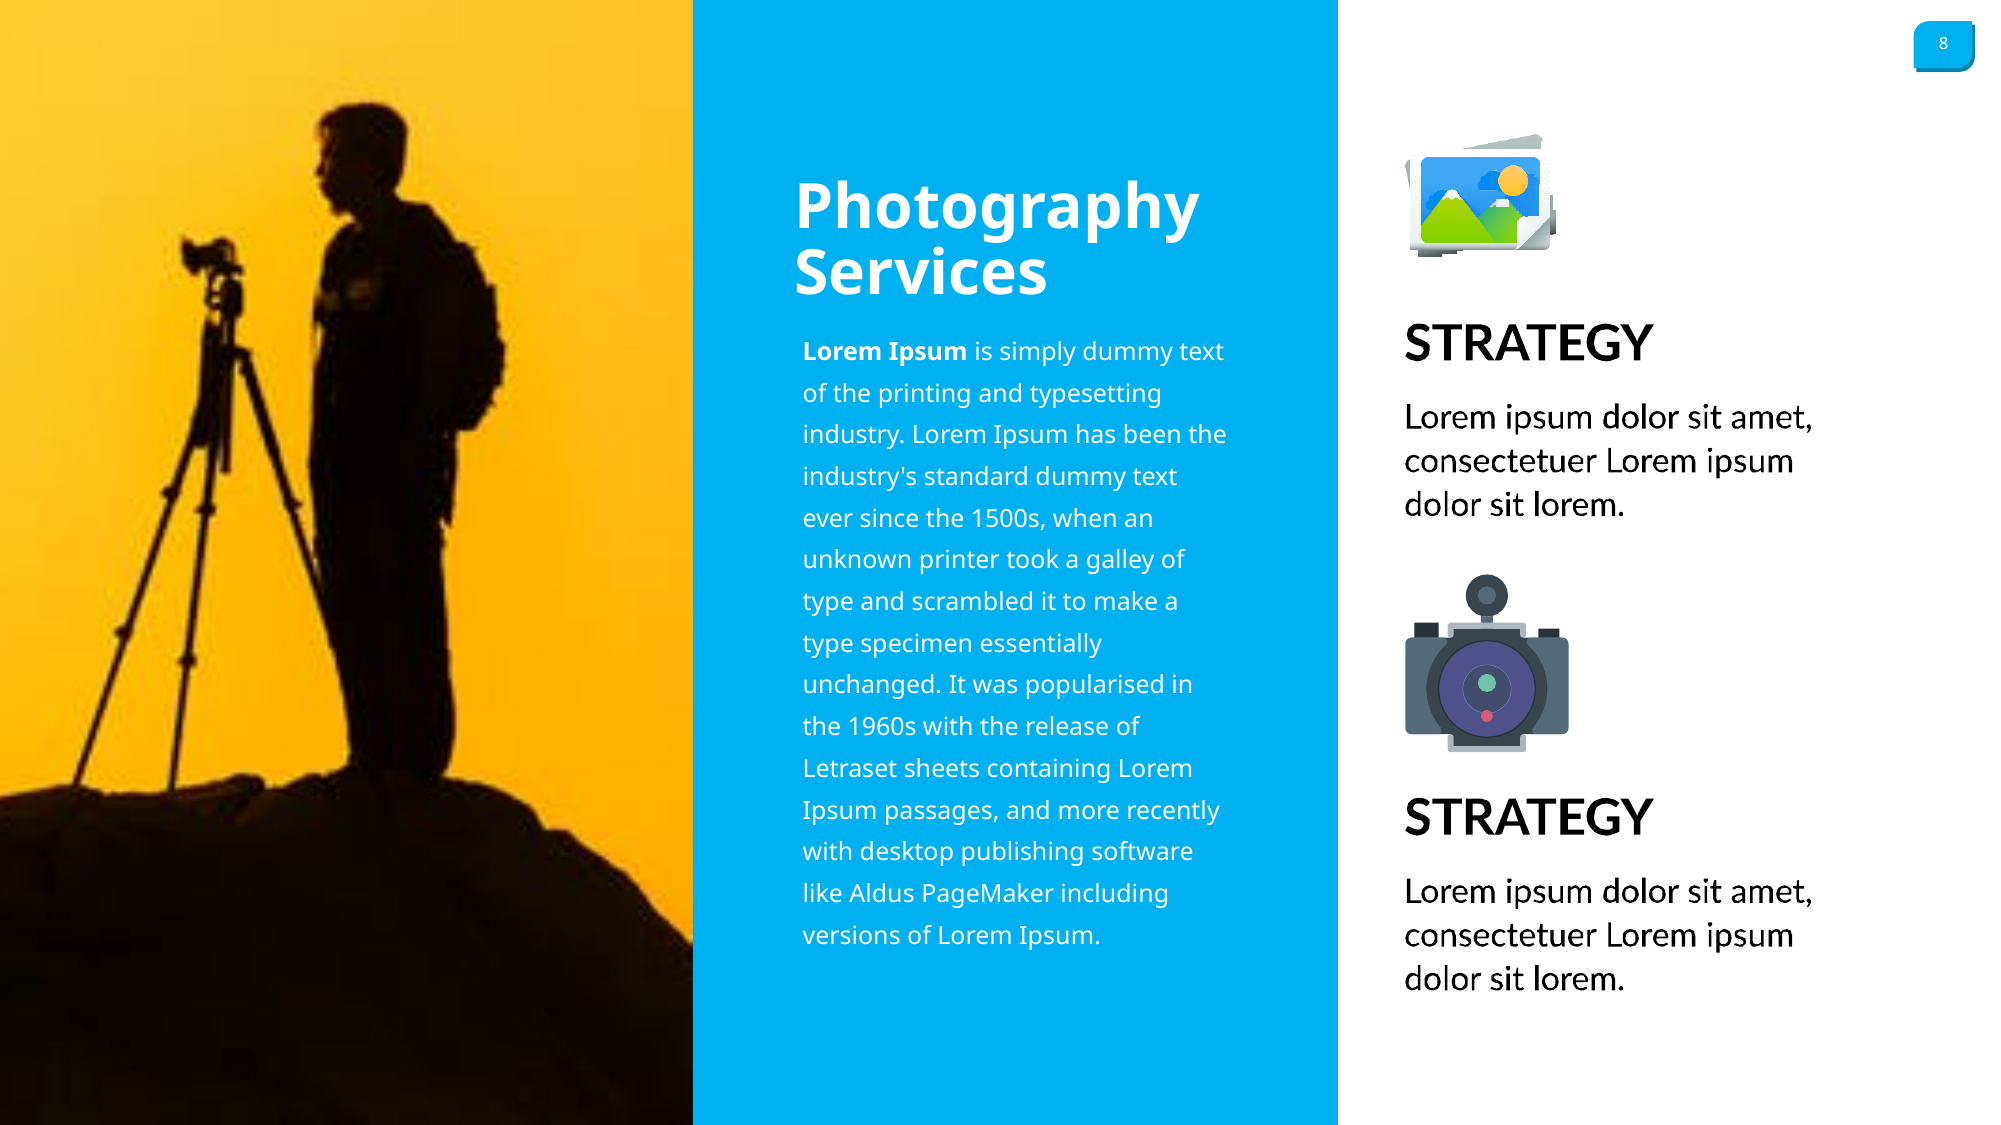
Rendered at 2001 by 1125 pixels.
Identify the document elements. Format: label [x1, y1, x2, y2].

text_box [1642, 928, 1653, 947]
text_box [1451, 498, 1468, 517]
text_box [1793, 880, 1805, 903]
text_box [1708, 455, 1712, 473]
text_box [1642, 454, 1653, 473]
text_box [1441, 454, 1456, 473]
text_box [1621, 410, 1639, 429]
text_box [1432, 324, 1462, 361]
text_box [1806, 424, 1811, 433]
text_box [1750, 885, 1773, 903]
text_box [1716, 928, 1732, 953]
text_box [1452, 885, 1468, 903]
text_box [1704, 411, 1708, 429]
text_box [1710, 405, 1722, 429]
text_box [1591, 498, 1616, 517]
text_box [1734, 454, 1746, 473]
text_box [1603, 403, 1619, 429]
text_box [1535, 490, 1539, 517]
text_box [1573, 972, 1589, 991]
text_box [1444, 965, 1448, 991]
text_box [1550, 455, 1565, 473]
text_box [1432, 798, 1462, 835]
text_box [1515, 410, 1531, 435]
text_box [1405, 323, 1430, 362]
text_box [1406, 878, 1439, 903]
text_box [1710, 880, 1722, 903]
text_box [1405, 797, 1430, 836]
text_box [1716, 454, 1732, 479]
text_box [1541, 972, 1559, 991]
text_box [1471, 498, 1482, 517]
text_box [1441, 885, 1452, 903]
text_box [1768, 454, 1793, 473]
text_box [1519, 928, 1536, 947]
text_box [1507, 411, 1511, 429]
text_box [1513, 967, 1525, 991]
text_box [1731, 885, 1746, 903]
text_box [1620, 324, 1654, 361]
text_box [787, 166, 1243, 959]
text_box [1465, 324, 1531, 361]
text_box [1405, 134, 1559, 257]
text_box [1424, 498, 1441, 517]
text_box [1506, 499, 1510, 517]
text_box [1750, 929, 1764, 947]
text_box [1541, 498, 1559, 517]
text_box [1567, 928, 1584, 947]
text_box [1704, 886, 1708, 903]
text_box [1441, 928, 1456, 947]
text_box [1459, 454, 1472, 473]
text_box [693, 0, 1338, 1125]
text_box [1406, 404, 1422, 429]
text_box [1587, 454, 1597, 473]
text_box [1424, 972, 1441, 991]
text_box [1526, 798, 1557, 835]
text_box [1776, 885, 1792, 903]
text_box [1750, 455, 1764, 473]
text_box [1603, 877, 1619, 903]
text_box [1669, 885, 1680, 903]
text_box [1459, 928, 1472, 947]
text_box [1688, 410, 1701, 429]
text_box [1492, 454, 1506, 473]
text_box [1492, 928, 1506, 947]
text_box [1421, 410, 1439, 429]
text_box [1444, 490, 1448, 517]
text_box [1421, 454, 1438, 473]
text_box [1533, 410, 1546, 429]
text_box [1490, 972, 1504, 991]
text_box [1473, 928, 1489, 947]
text_box [1536, 449, 1548, 473]
text_box [1567, 410, 1591, 429]
text_box [1526, 324, 1557, 361]
text_box [1548, 886, 1563, 903]
text_box [1622, 928, 1639, 947]
text_box [1608, 447, 1622, 473]
text_box [1573, 498, 1589, 517]
text_box [1648, 885, 1666, 903]
text_box [1513, 493, 1525, 517]
text_box [1622, 454, 1639, 473]
text_box [1519, 454, 1536, 473]
text_box [1806, 898, 1811, 908]
text_box [1535, 965, 1539, 991]
text_box [1586, 797, 1620, 836]
text_box [1567, 885, 1591, 903]
text_box [1560, 324, 1585, 361]
text_box [1452, 410, 1468, 429]
text_box [1471, 410, 1495, 429]
picture [0, 0, 692, 1125]
text_box [1750, 410, 1773, 429]
text_box [1608, 922, 1622, 947]
text_box [1405, 490, 1421, 517]
text_box [1688, 885, 1701, 903]
text_box [1734, 928, 1746, 947]
text_box [1642, 403, 1646, 429]
text_box [1776, 410, 1792, 429]
text_box [1473, 454, 1489, 473]
text_box [1708, 929, 1712, 947]
text_box [1591, 972, 1616, 991]
text_box [1471, 885, 1495, 903]
text_box [1768, 928, 1793, 947]
text_box [1533, 885, 1546, 903]
text_box [1405, 454, 1420, 473]
text_box [1567, 454, 1584, 473]
text_box [1562, 972, 1573, 991]
text_box [1536, 923, 1548, 947]
text_box [1471, 972, 1482, 991]
text_box [1507, 923, 1519, 947]
text_box [1421, 928, 1438, 947]
text_box [1451, 972, 1468, 991]
text_box [1587, 928, 1597, 947]
text_box [1405, 965, 1421, 991]
text_box [1653, 928, 1669, 947]
text_box [1507, 886, 1511, 903]
text_box [1490, 498, 1504, 517]
text_box [1731, 410, 1746, 429]
text_box [1550, 929, 1565, 947]
text_box [1671, 454, 1696, 473]
text_box [1586, 323, 1620, 362]
text_box [1405, 574, 1569, 753]
text_box [1441, 410, 1452, 429]
text_box [1653, 454, 1669, 473]
text_box [1671, 928, 1696, 947]
text_box [1507, 449, 1519, 473]
text_box [1506, 973, 1510, 991]
text_box [1515, 885, 1531, 909]
text_box [1642, 877, 1646, 903]
text_box [1669, 410, 1680, 429]
text_box [1465, 798, 1531, 835]
text_box [1405, 928, 1420, 947]
text_box [1560, 798, 1585, 835]
text_box [1620, 798, 1654, 835]
text_box [1562, 498, 1573, 517]
text_box [1621, 885, 1639, 903]
text_box [1648, 410, 1666, 429]
text_box [1793, 405, 1805, 429]
text_box [1548, 411, 1563, 429]
